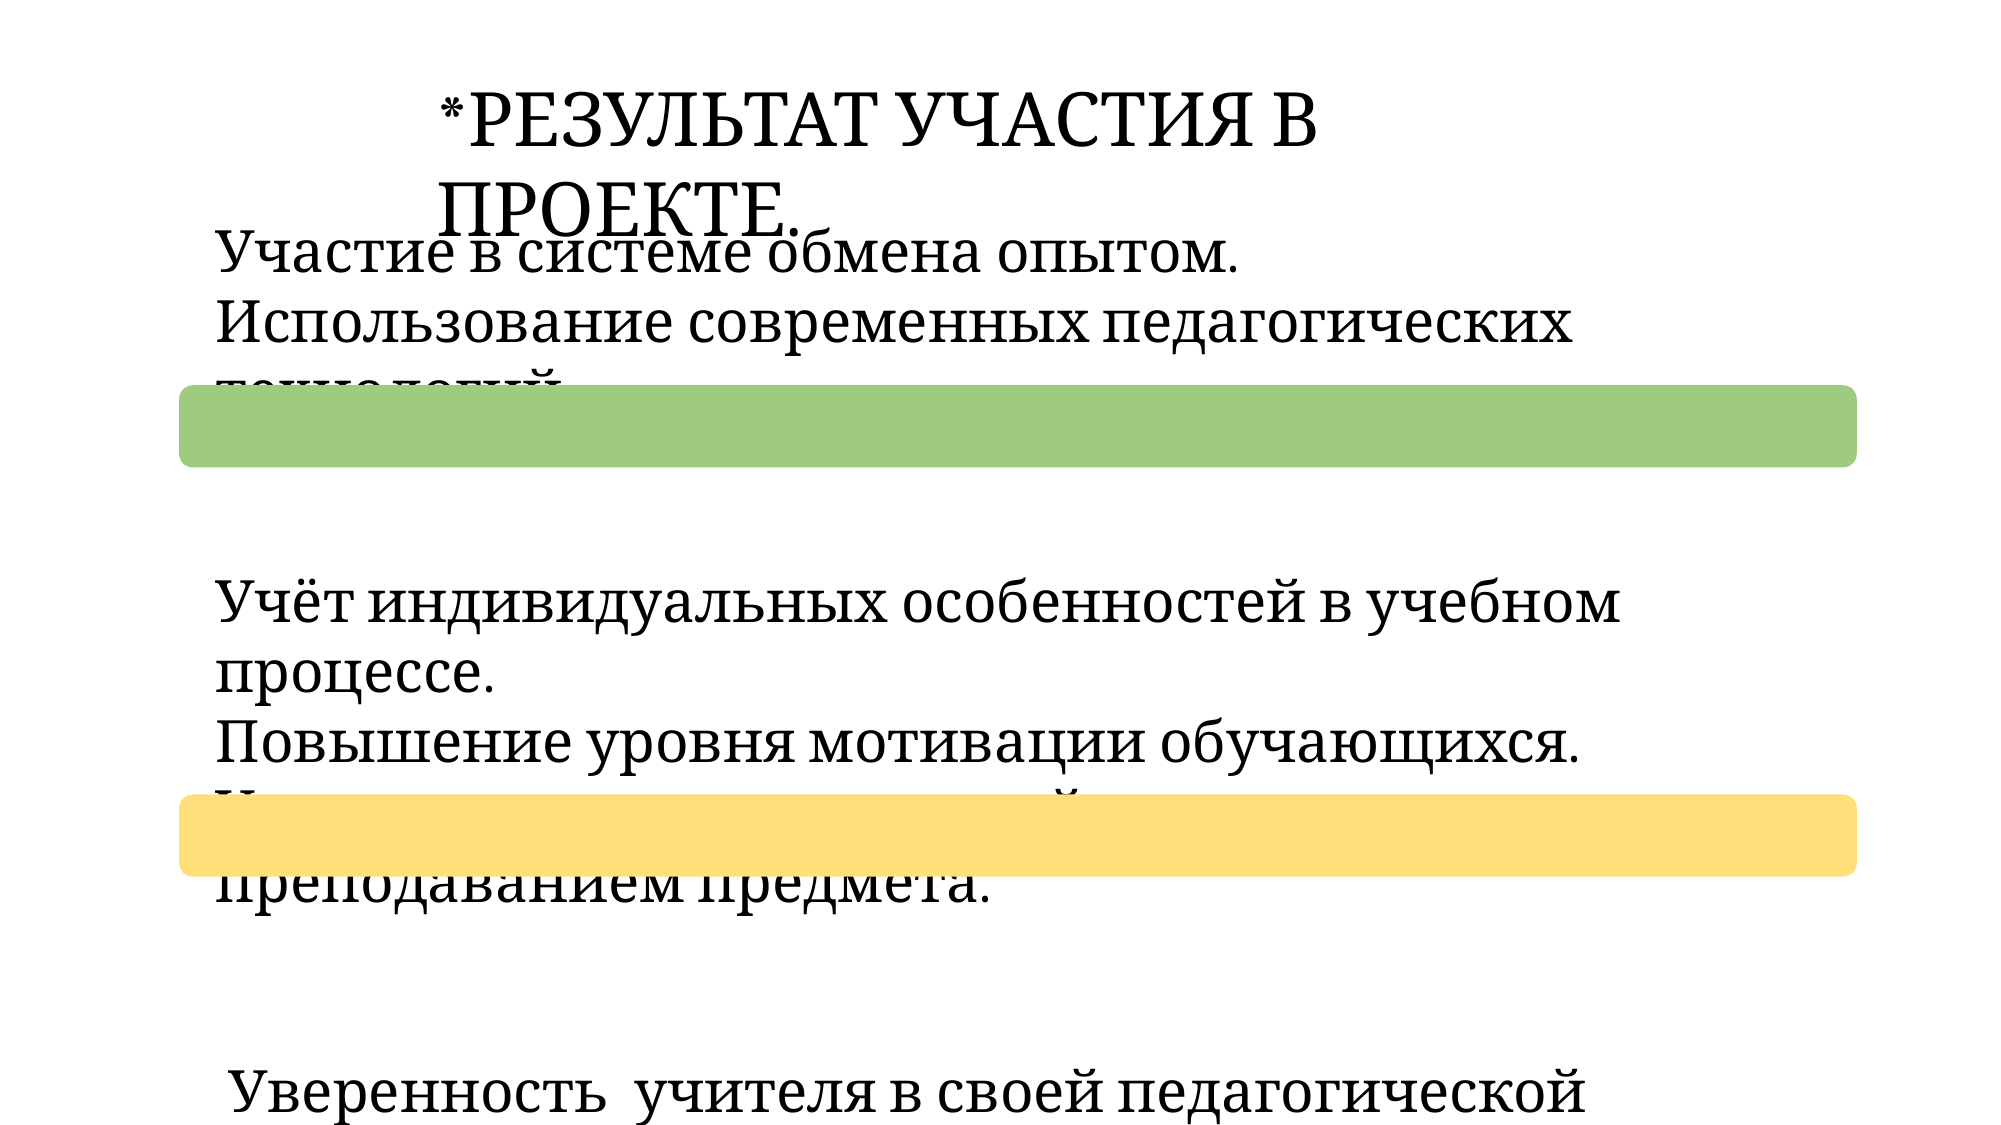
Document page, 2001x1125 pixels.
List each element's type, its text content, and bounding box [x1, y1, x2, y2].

text_box [178, 384, 1858, 469]
text_box [178, 793, 1858, 878]
text_box Участие в системе обмена опытом. Использование современных педагогических технологий. Учёт индивидуальных особенностей в учебном процессе. Повышение уровня мотивации обучающихся. Уменьшение доли родителей, недовольных преподаванием предмета. Уверенность учителя в своей педагогической компетентности. [200, 206, 1860, 1125]
text_box *РЕЗУЛЬТАТ УЧАСТИЯ В ПРОЕКТЕ. [421, 64, 1673, 206]
